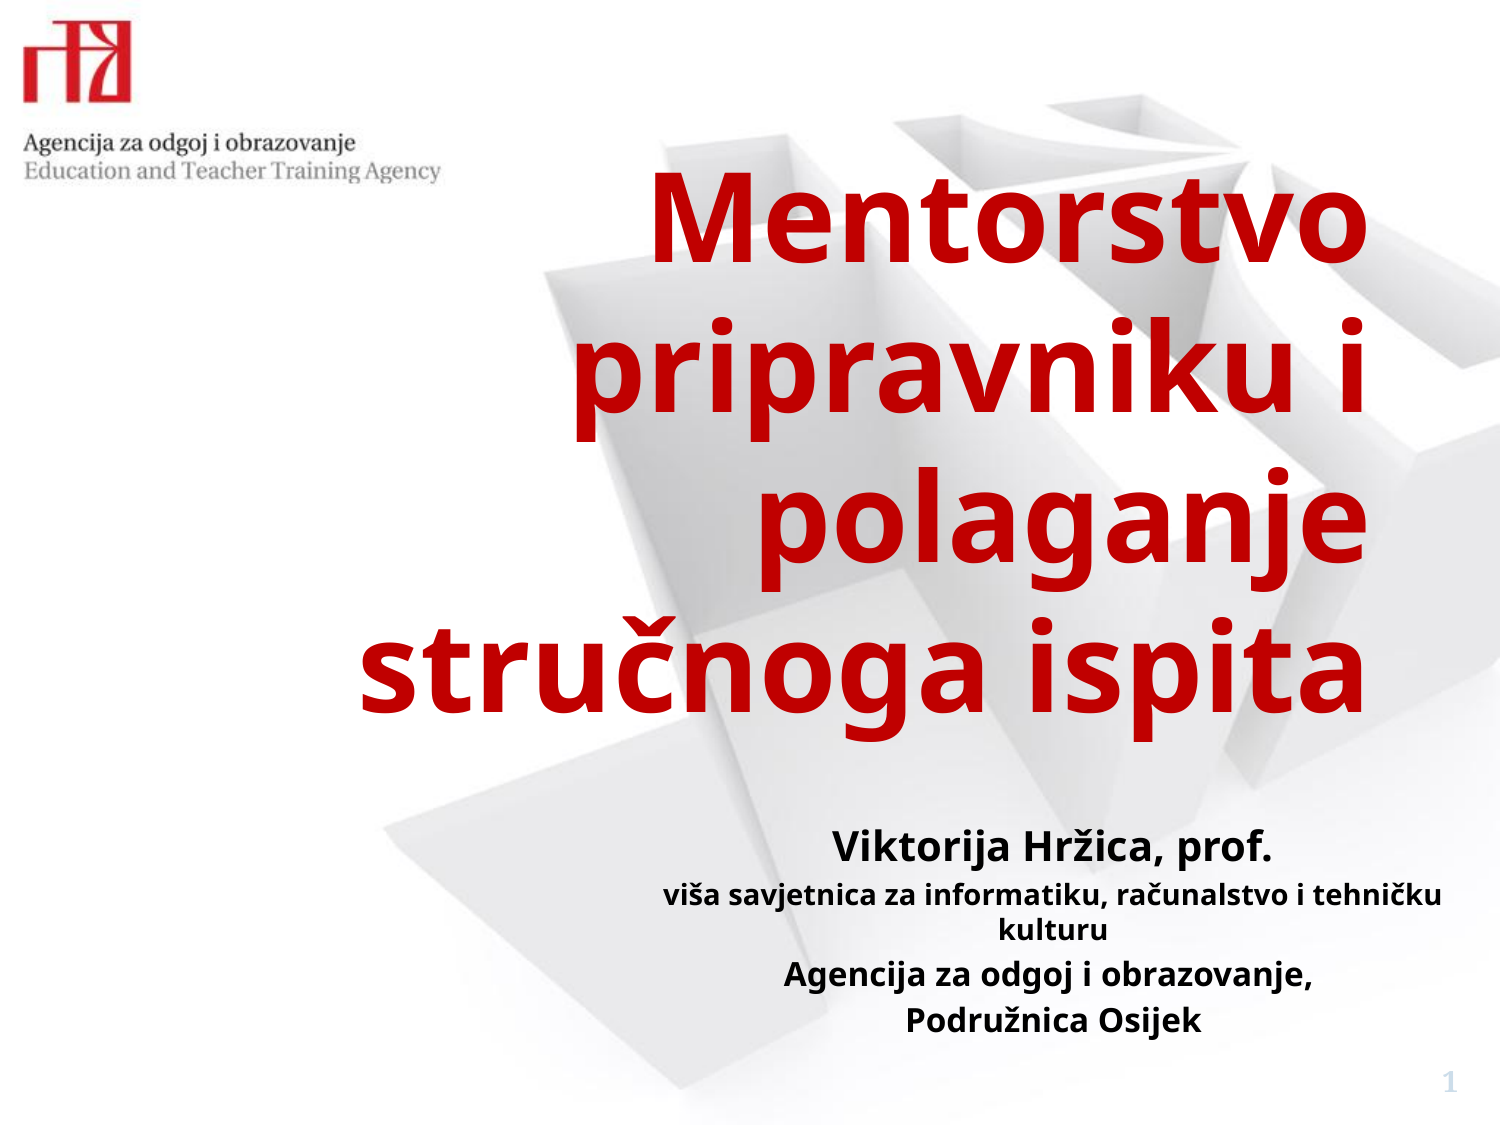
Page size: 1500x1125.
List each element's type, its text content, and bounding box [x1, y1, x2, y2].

subtitle Viktorija Hržica, prof. viša savjetnica za informatiku, računalstvo i tehničku kulturu Agencija za odgoj i obrazovanje, Podružnica Osijek [631, 812, 1475, 1100]
title Mentorstvo pripravniku i polaganje stručnoga ispita [324, 62, 1388, 813]
slide_number 1 [1382, 1053, 1474, 1114]
picture [0, 0, 1500, 1125]
